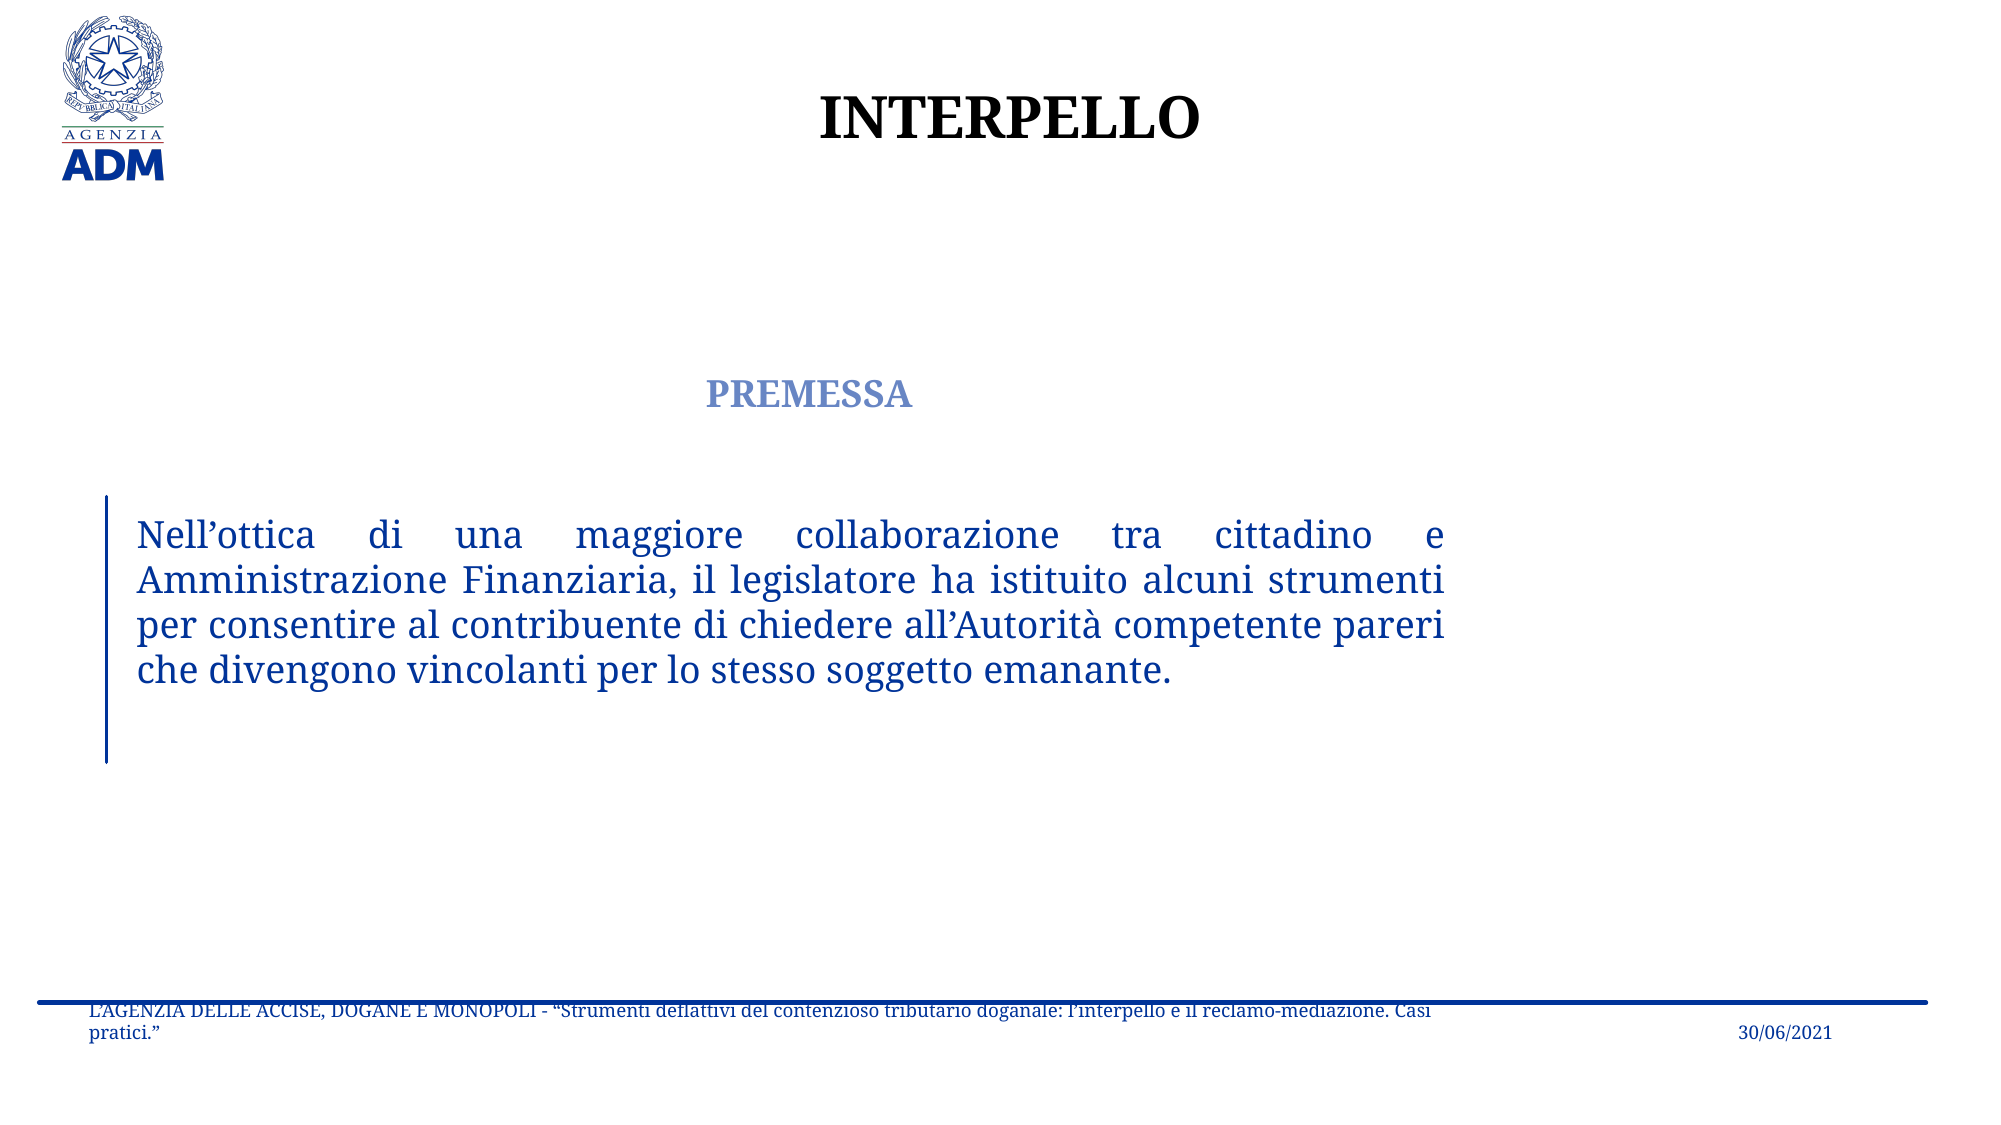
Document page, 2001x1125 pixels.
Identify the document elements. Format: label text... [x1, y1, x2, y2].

picture [44, 0, 183, 201]
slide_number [1627, 991, 1849, 1051]
text_box PREMESSA [691, 362, 928, 468]
text_box INTERPELLO [332, 72, 1689, 158]
footer L’AGENZIA DELLE ACCISE, DOGANE E MONOPOLI - “Strumenti deflattivi del contenzioso tributario doganale: l’interpello e il reclamo-mediazione. Casi pratici.” [74, 991, 1493, 1051]
text_box Nell’ottica di una maggiore collaborazione tra cittadino e Amministrazione Finanziaria, il legislatore ha istituito alcuni strumenti per consentire al contribuente di chiedere all’Autorità competente pareri che divengono vincolanti per lo stesso soggetto emanante. [121, 503, 1461, 798]
